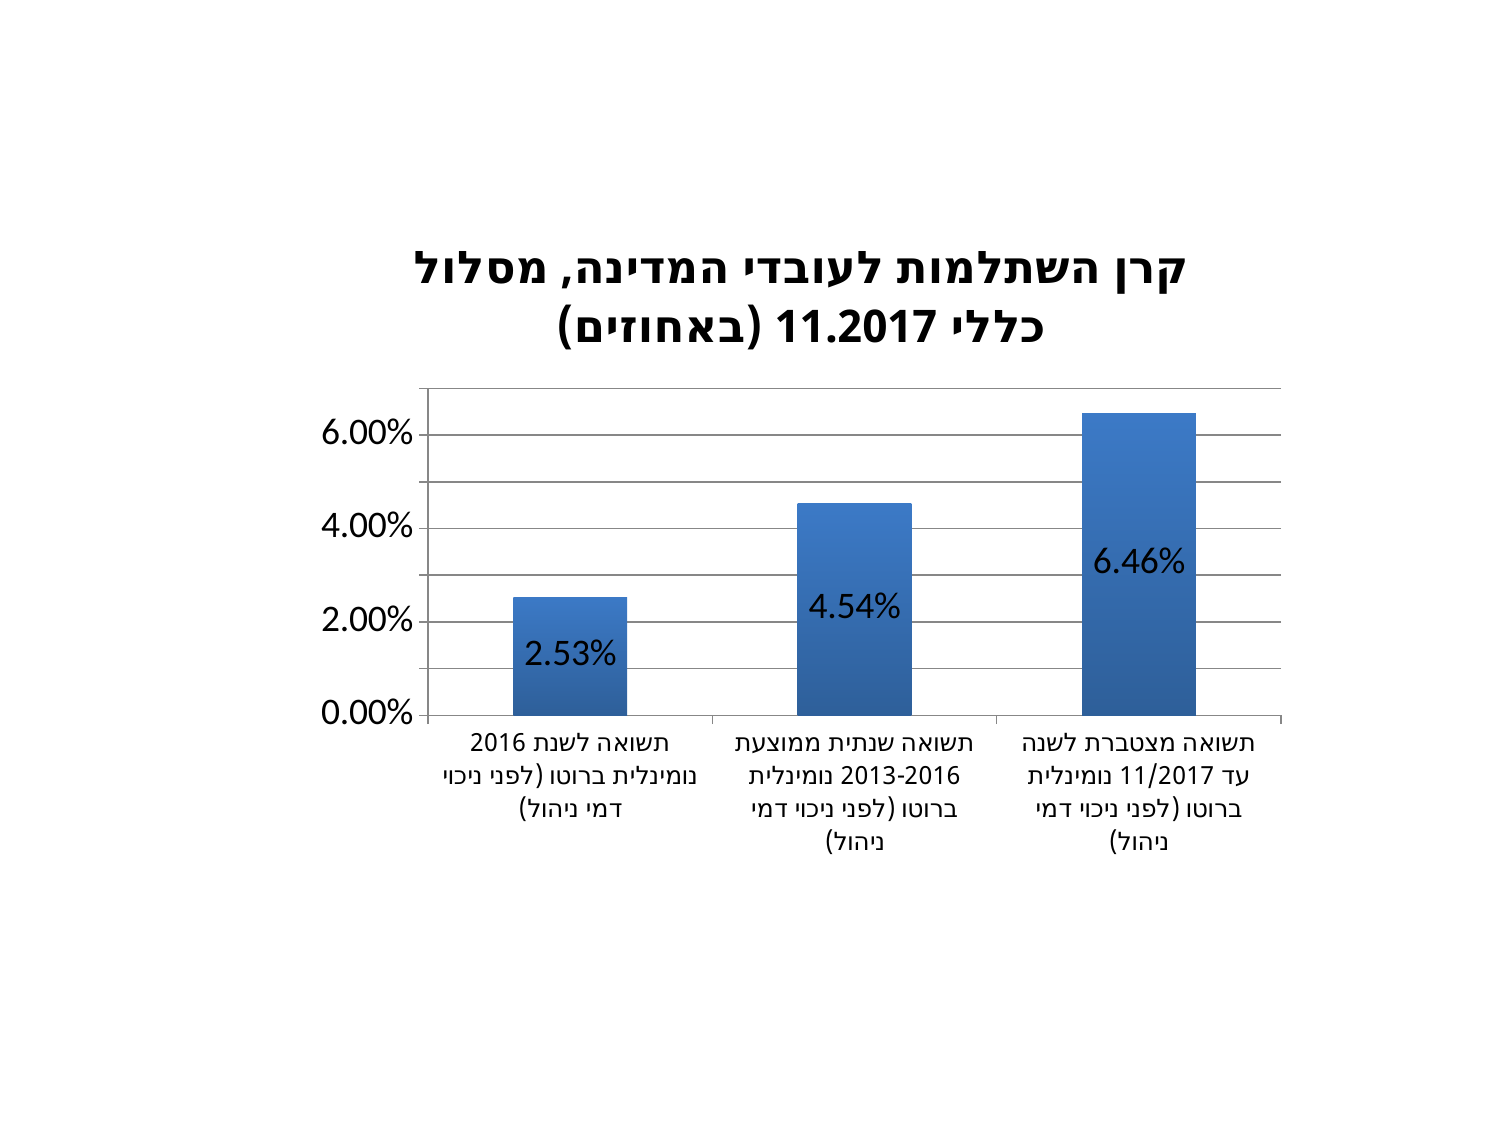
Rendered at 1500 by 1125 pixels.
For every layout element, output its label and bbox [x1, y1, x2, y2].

chart [300, 207, 1302, 875]
